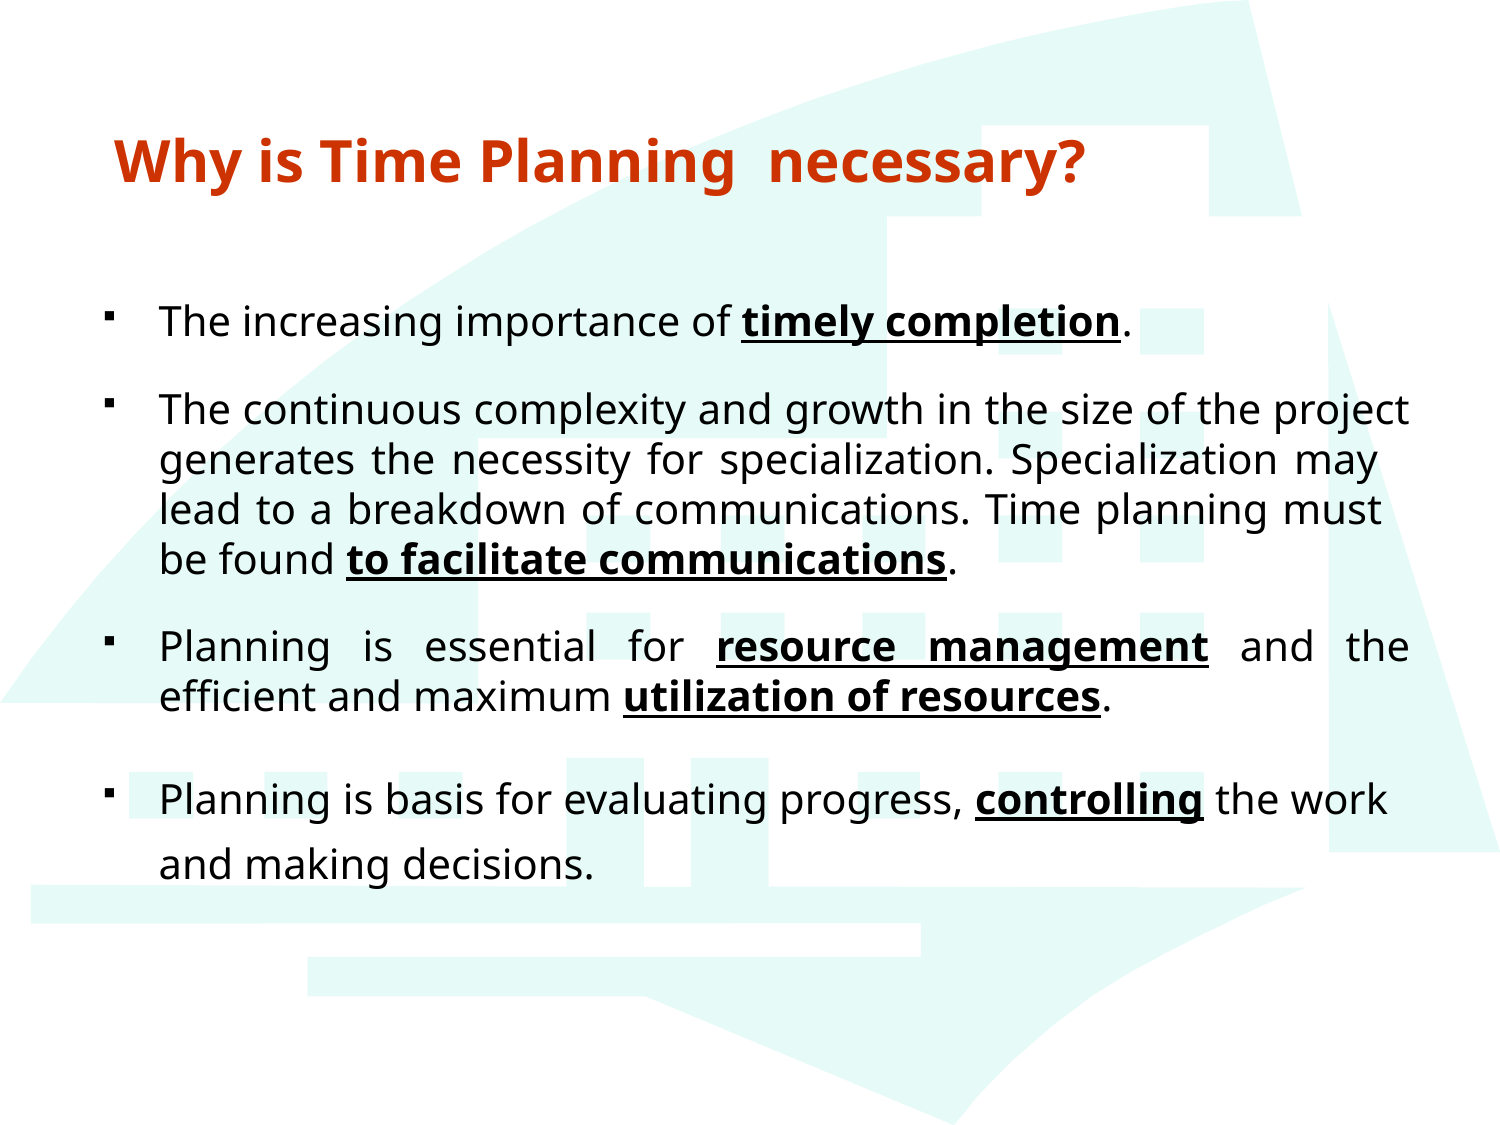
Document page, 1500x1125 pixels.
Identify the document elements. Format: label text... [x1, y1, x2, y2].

list The increasing importance of timely completion. The continuous complexity and growth in the size of the project generates the necessity for specialization. Specialization may lead to a breakdown of communications. Time planning must be found to facilitate communications. Planning is essential for resource management and the efficient and maximum utilization of resources. Planning is basis for evaluating progress, controlling the work and making decisions. [87, 287, 1425, 938]
title Why is Time Planning necessary? [99, 125, 1223, 210]
